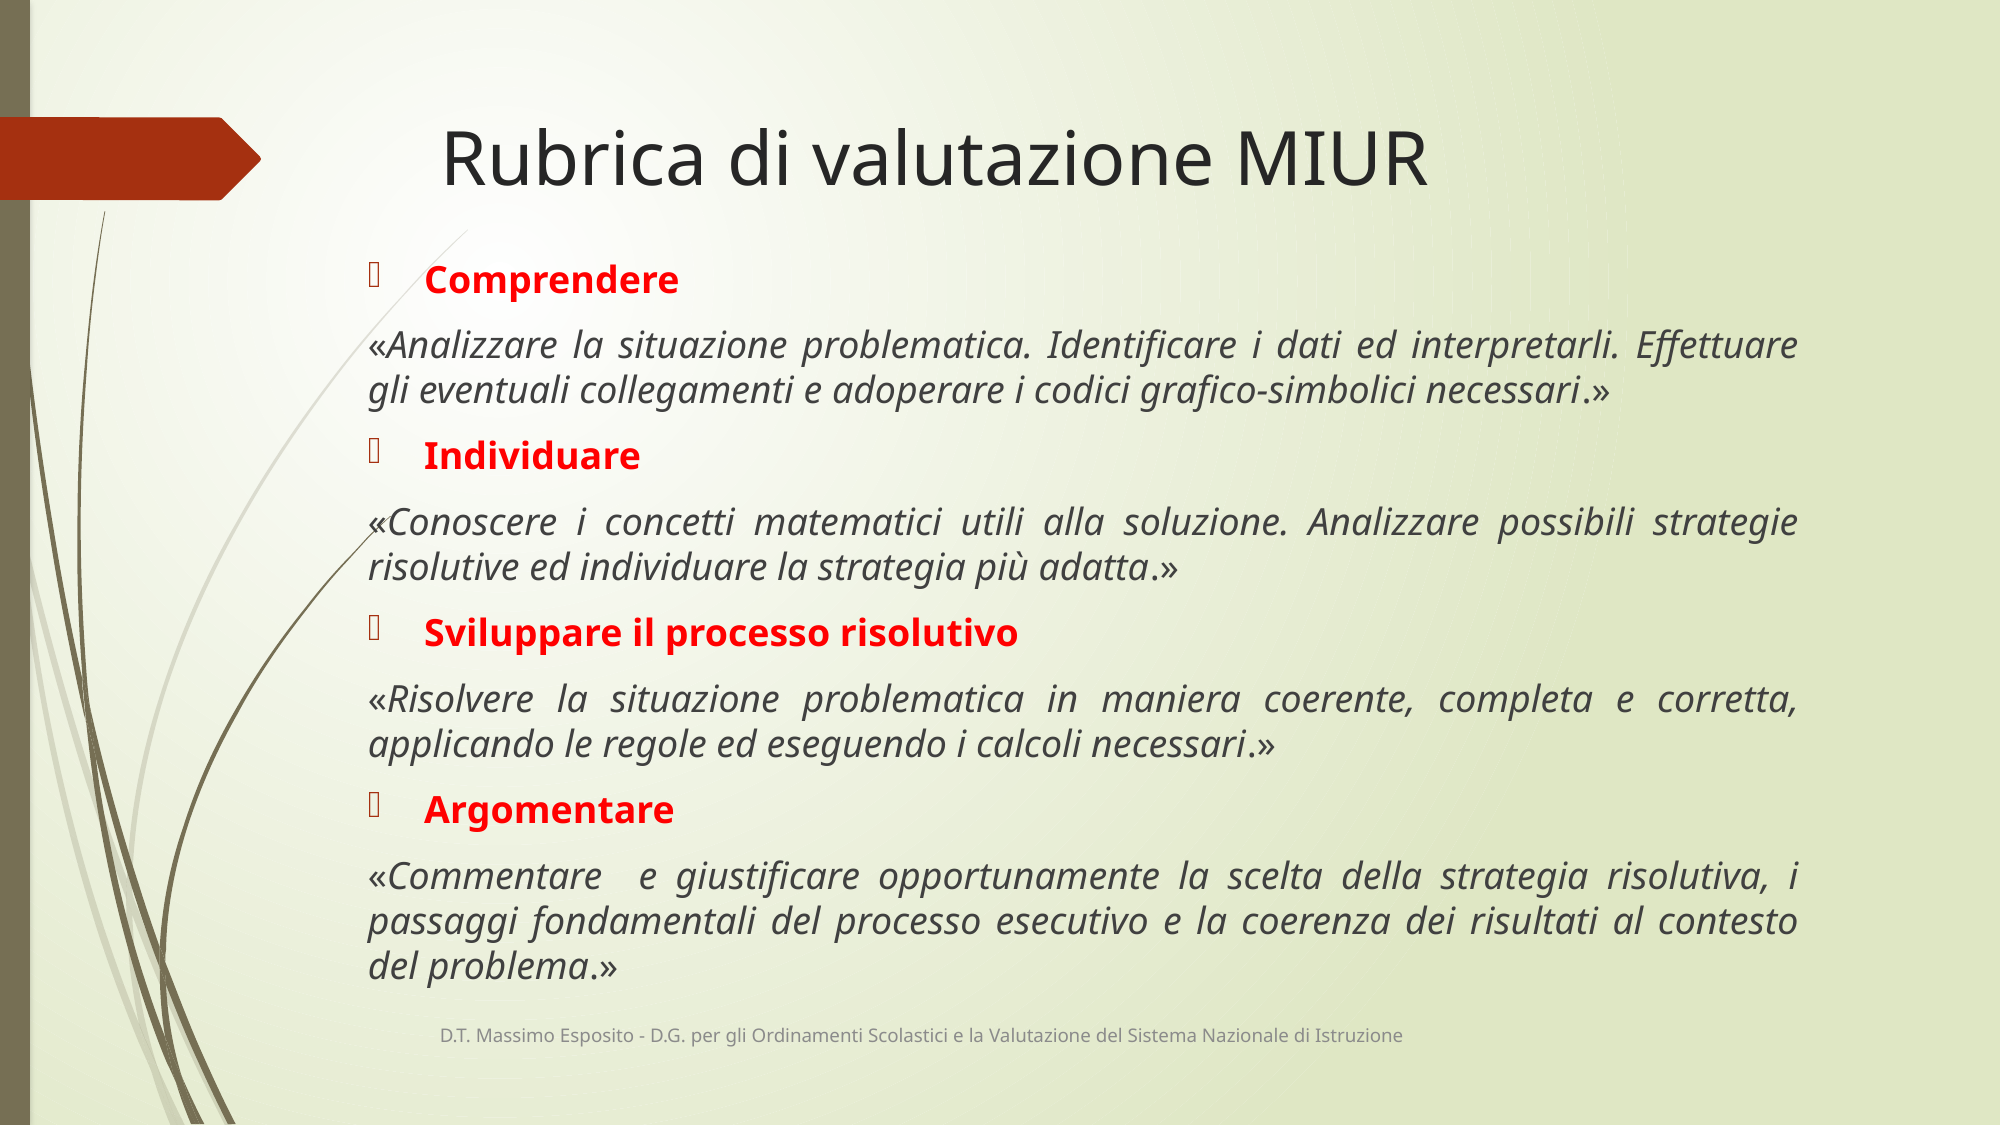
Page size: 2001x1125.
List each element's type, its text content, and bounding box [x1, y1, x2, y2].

text_box Comprendere «Analizzare la situazione problematica. Identificare i dati ed interpretarli. Effettuare gli eventuali collegamenti e adoperare i codici grafico-simbolici necessari.» Individuare «Conoscere i concetti matematici utili alla soluzione. Analizzare possibili strategie risolutive ed individuare la strategia più adatta.» Sviluppare il processo risolutivo «Risolvere la situazione problematica in maniera coerente, completa e corretta, applicando le regole ed eseguendo i calcoli necessari.» Argomentare «Commentare e giustificare opportunamente la scelta della strategia risolutiva, i passaggi fondamentali del processo esecutivo e la coerenza dei risultati al contesto del problema.» [352, 248, 1816, 1011]
footer D.T. Massimo Esposito - D.G. per gli Ordinamenti Scolastici e la Valutazione del Sistema Nazionale di Istruzione [424, 1006, 1675, 1067]
title Rubrica di valutazione MIUR [425, 102, 1888, 231]
